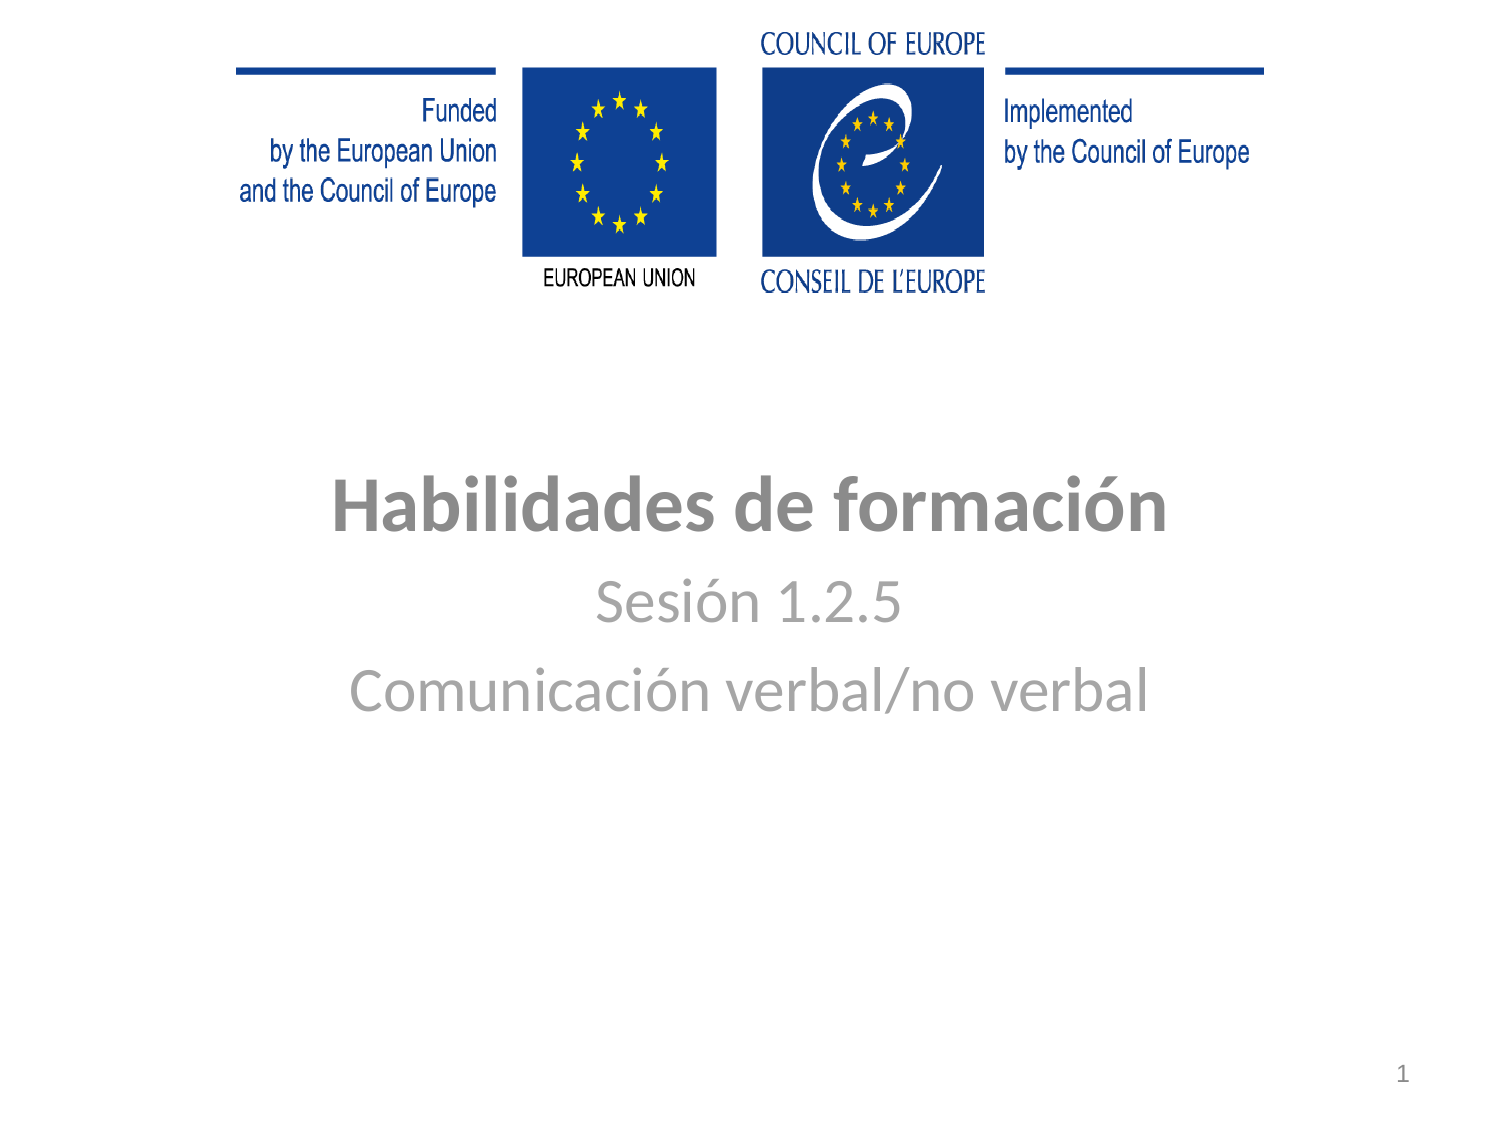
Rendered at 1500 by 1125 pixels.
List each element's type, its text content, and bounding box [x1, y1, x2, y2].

subtitle Habilidades de formación Sesión 1.2.5 Comunicación verbal/no verbal [224, 444, 1276, 733]
picture [235, 32, 1264, 293]
slide_number 1 [1074, 1042, 1425, 1103]
